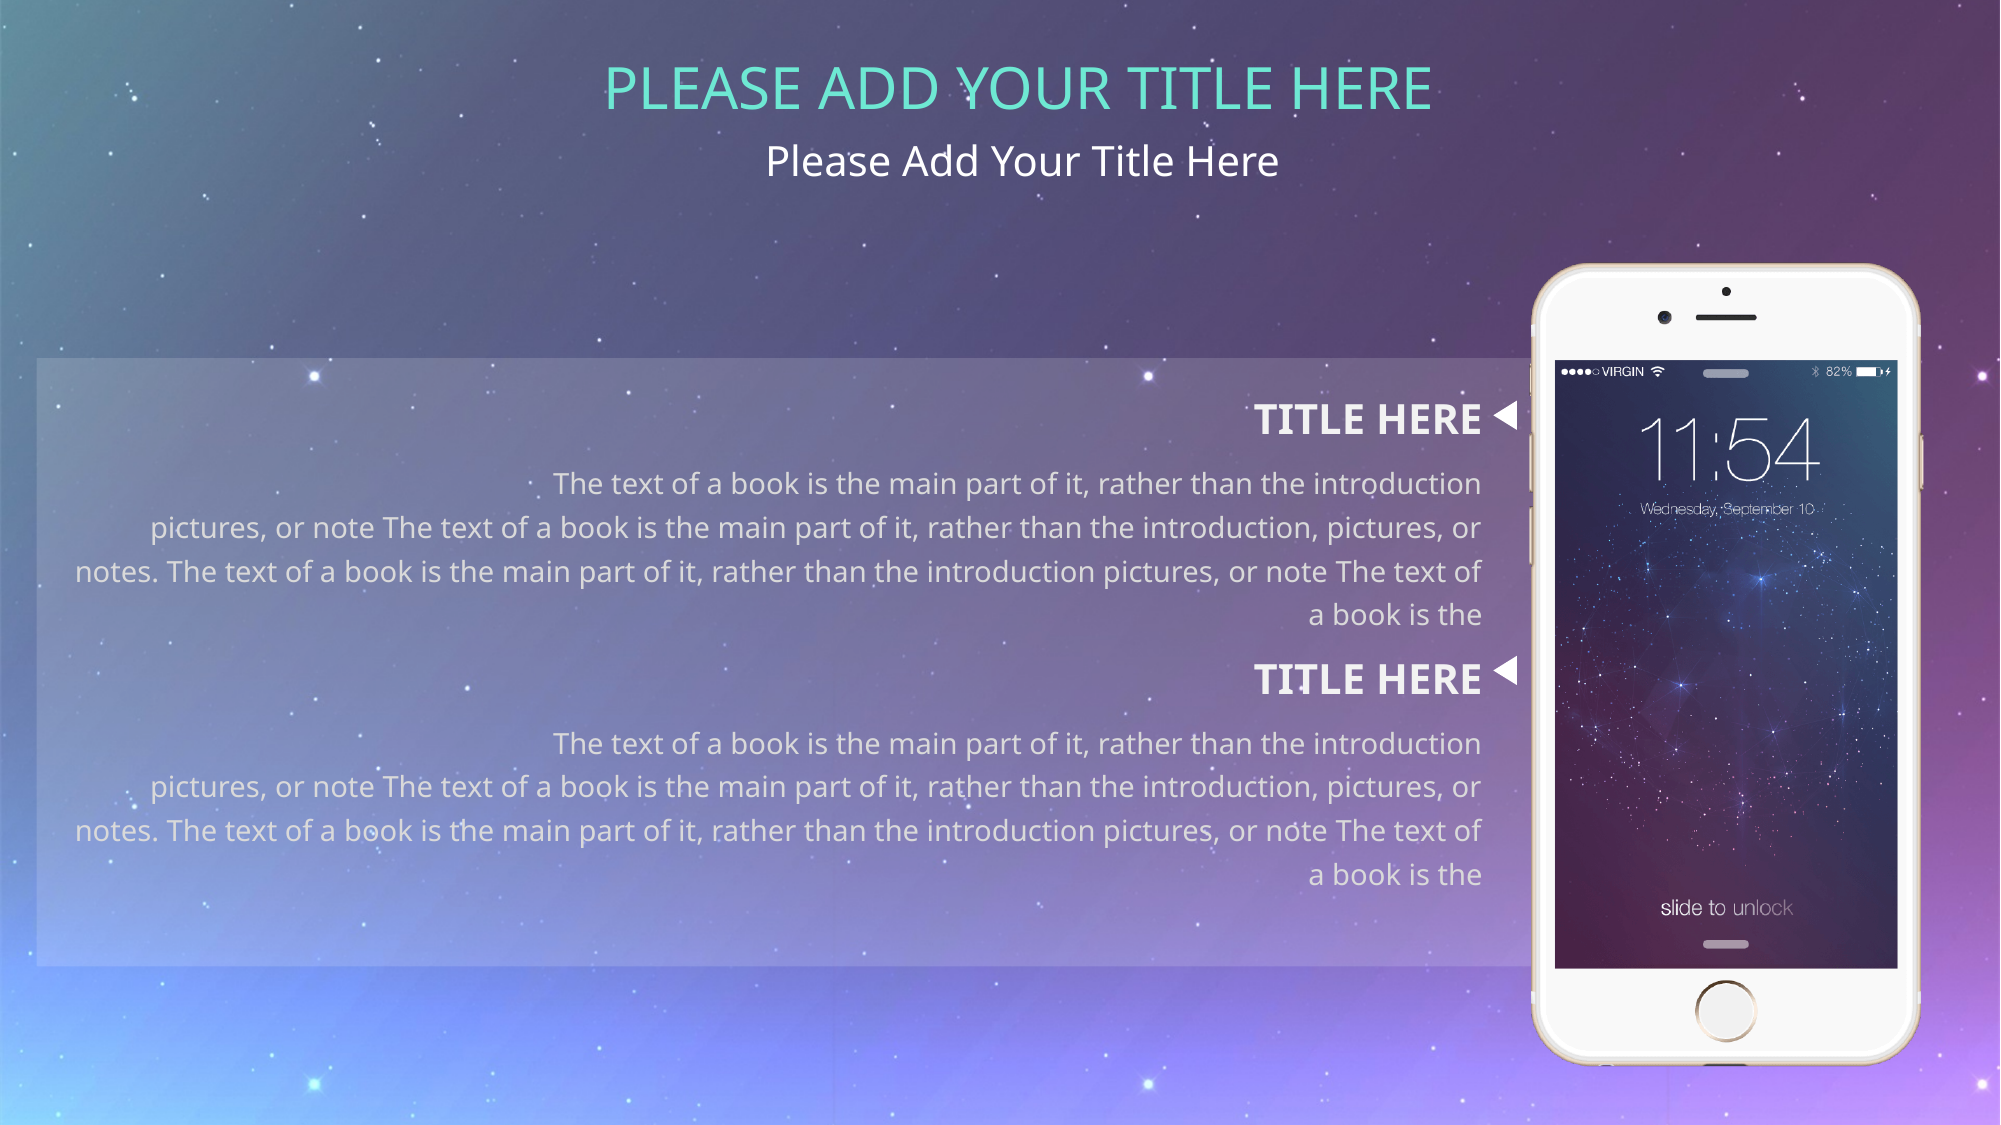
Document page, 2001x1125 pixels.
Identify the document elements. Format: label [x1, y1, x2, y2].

picture [0, 0, 2000, 1125]
text_box [36, 358, 1200, 967]
text_box [543, 43, 1499, 194]
